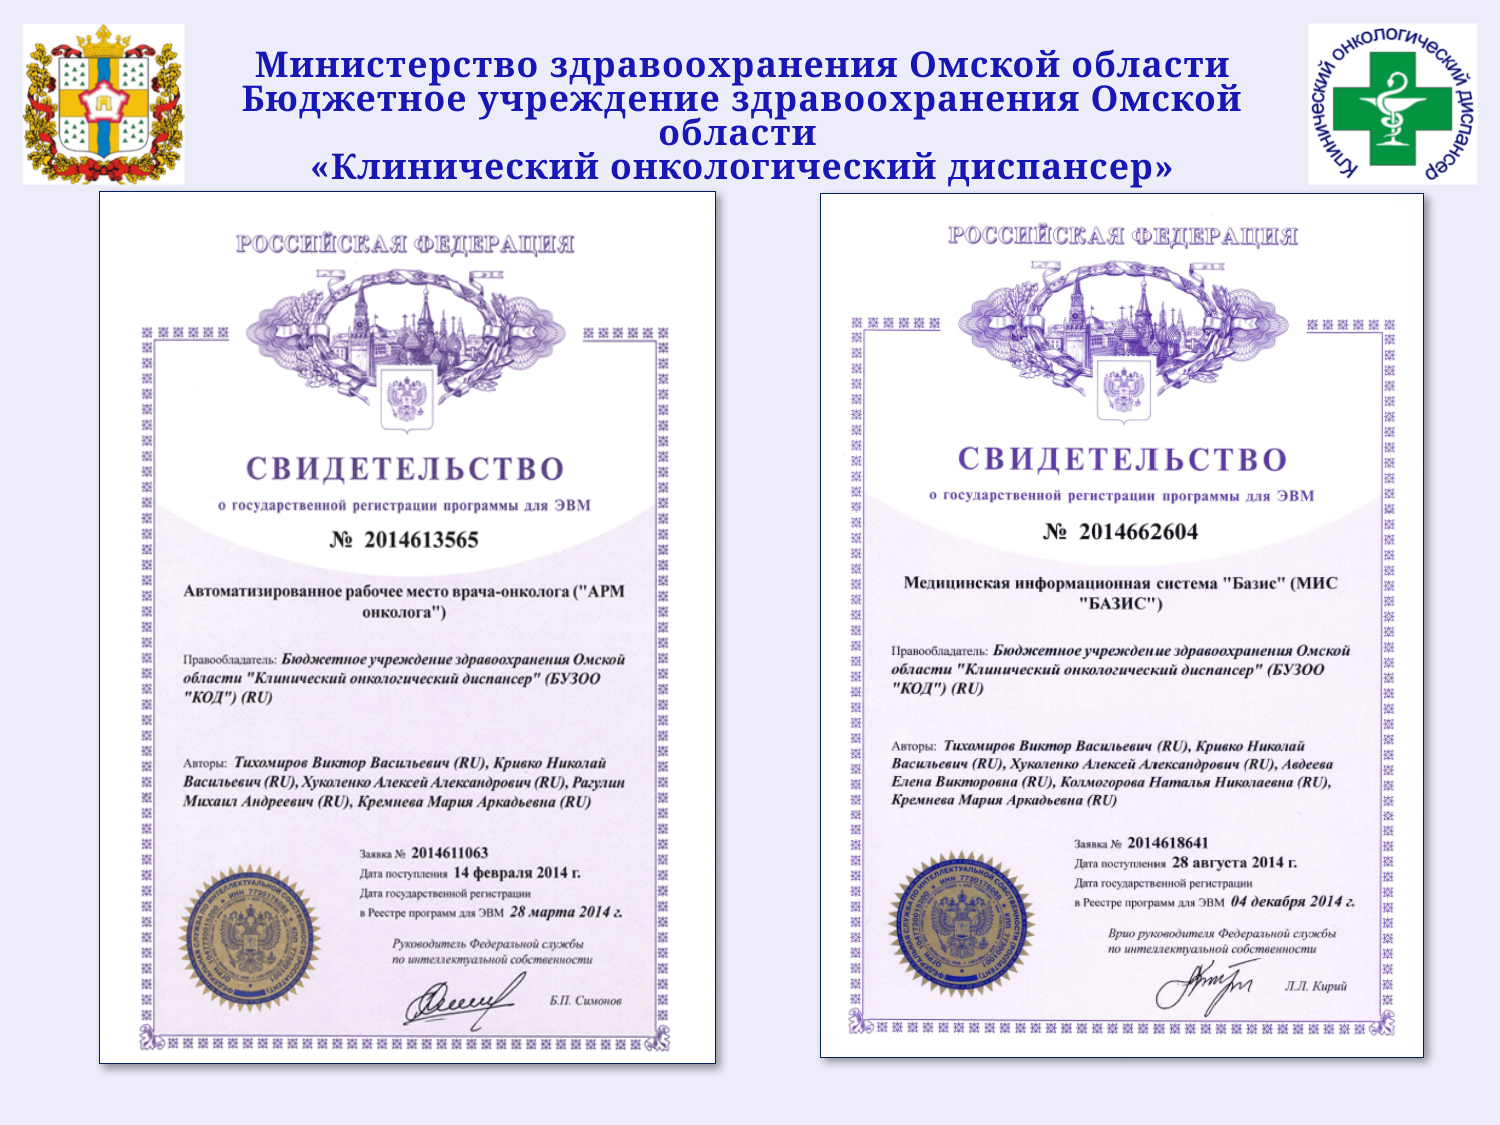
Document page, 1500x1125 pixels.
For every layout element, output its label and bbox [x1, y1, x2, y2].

picture [100, 195, 715, 1064]
picture [820, 195, 1424, 1058]
text_box [22, 23, 1478, 185]
